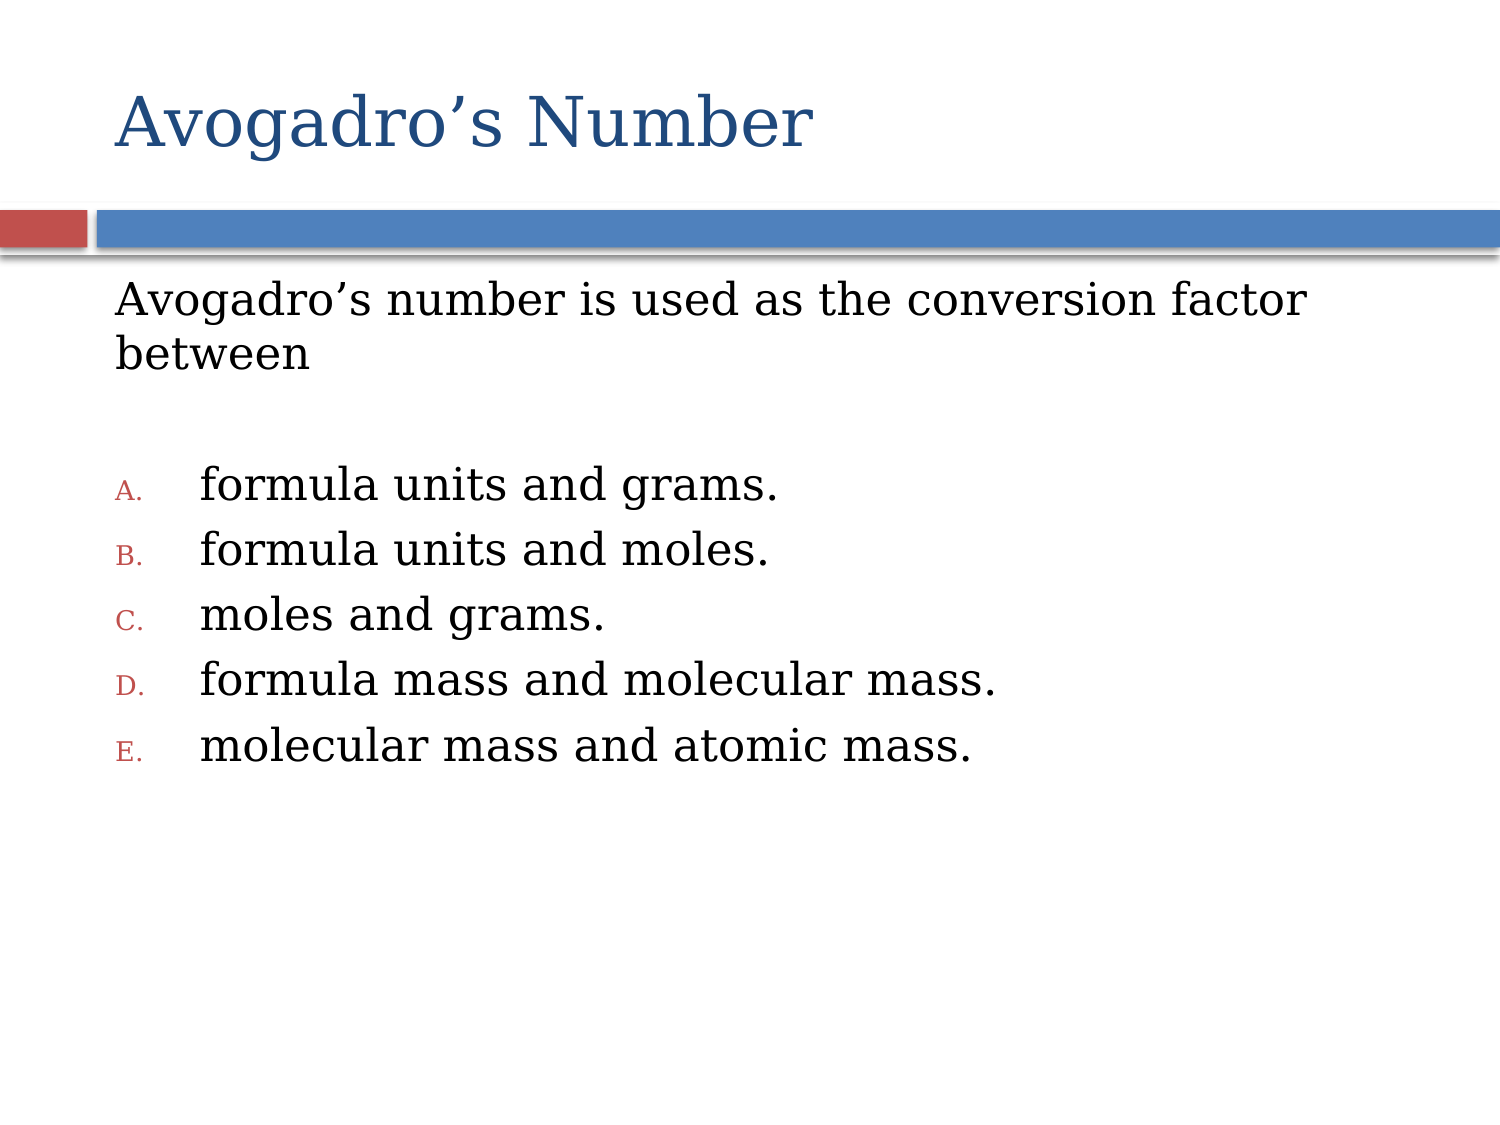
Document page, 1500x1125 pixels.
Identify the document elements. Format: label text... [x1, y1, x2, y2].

list Avogadro’s number is used as the conversion factor between formula units and grams. formula units and moles. moles and grams. formula mass and molecular mass. molecular mass and atomic mass. [100, 262, 1438, 1000]
title Avogadro’s Number [100, 37, 1438, 200]
